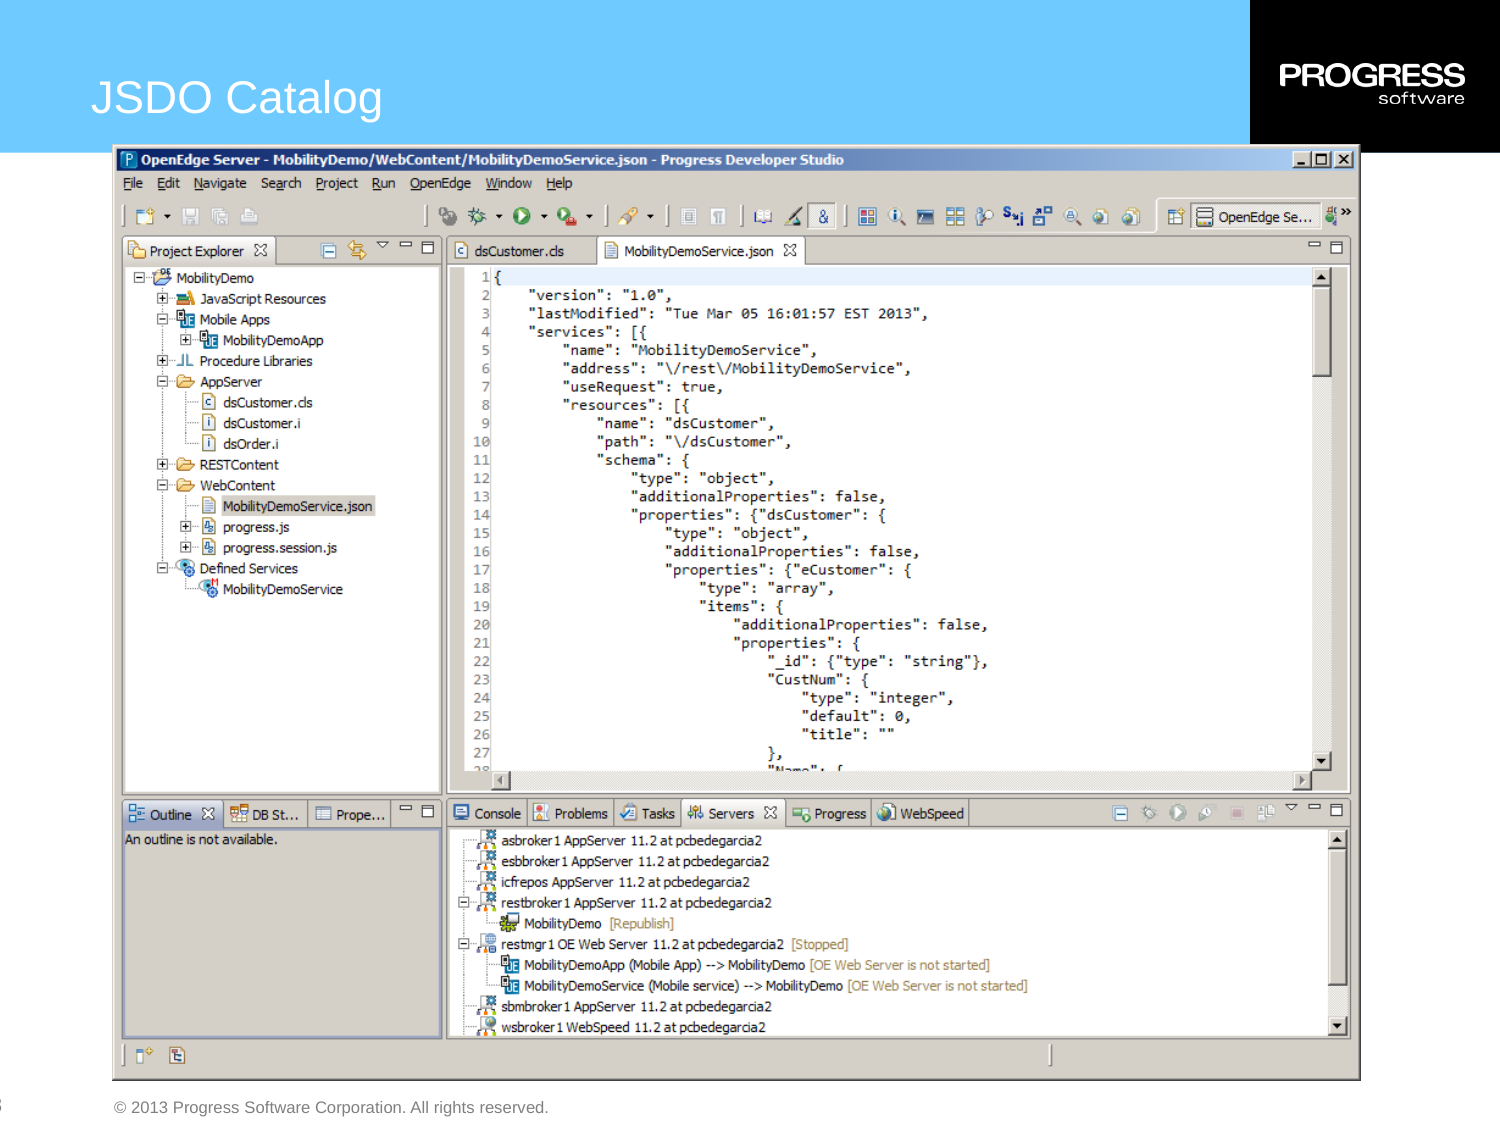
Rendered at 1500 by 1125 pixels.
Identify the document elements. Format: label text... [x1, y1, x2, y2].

picture [1280, 63, 1465, 104]
title JSDO Catalog [75, 64, 1201, 132]
picture [112, 144, 1361, 1082]
